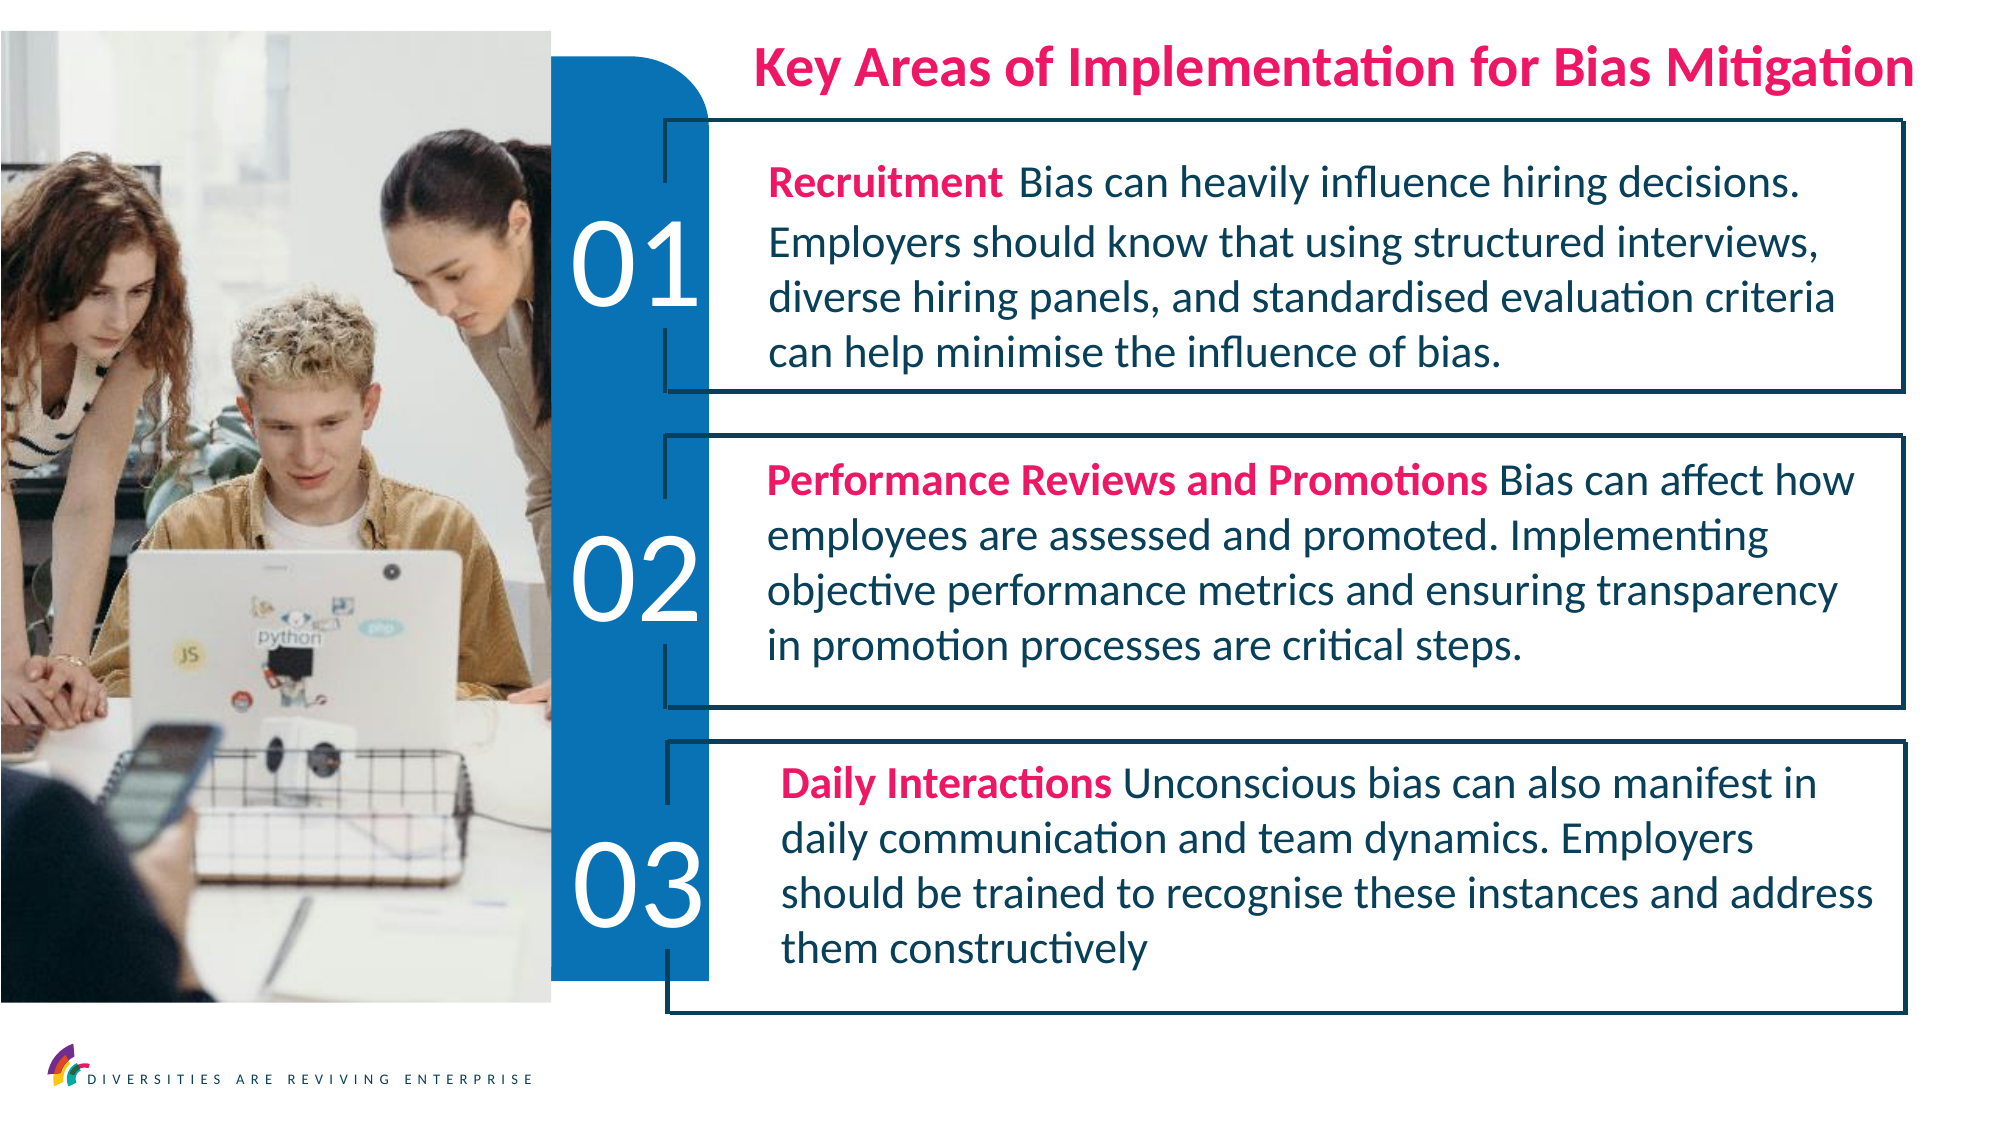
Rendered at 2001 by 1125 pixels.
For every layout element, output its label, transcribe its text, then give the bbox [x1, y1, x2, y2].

list 03 [552, 773, 721, 930]
text_box Daily Interactions Unconscious bias can also manifest in daily communication and team dynamics. Employers should be trained to recognise these instances and address them constructively [766, 745, 1894, 981]
picture [1, 30, 552, 1003]
list 02 [552, 467, 718, 625]
text_box Performance Reviews and Promotions Bias can affect how employees are assessed and promoted. Implementing objective performance metrics and ensuring transparency in promotion processes are critical steps. [752, 442, 1880, 677]
text_box Recruitment Bias can heavily influence hiring decisions. Employers should know that using structured interviews, diverse hiring panels, and standardised evaluation criteria can help minimise the influence of bias. [753, 123, 1881, 384]
text_box Key Areas of Implementation for Bias Mitigation [739, 20, 1968, 105]
list 01 [552, 151, 718, 309]
